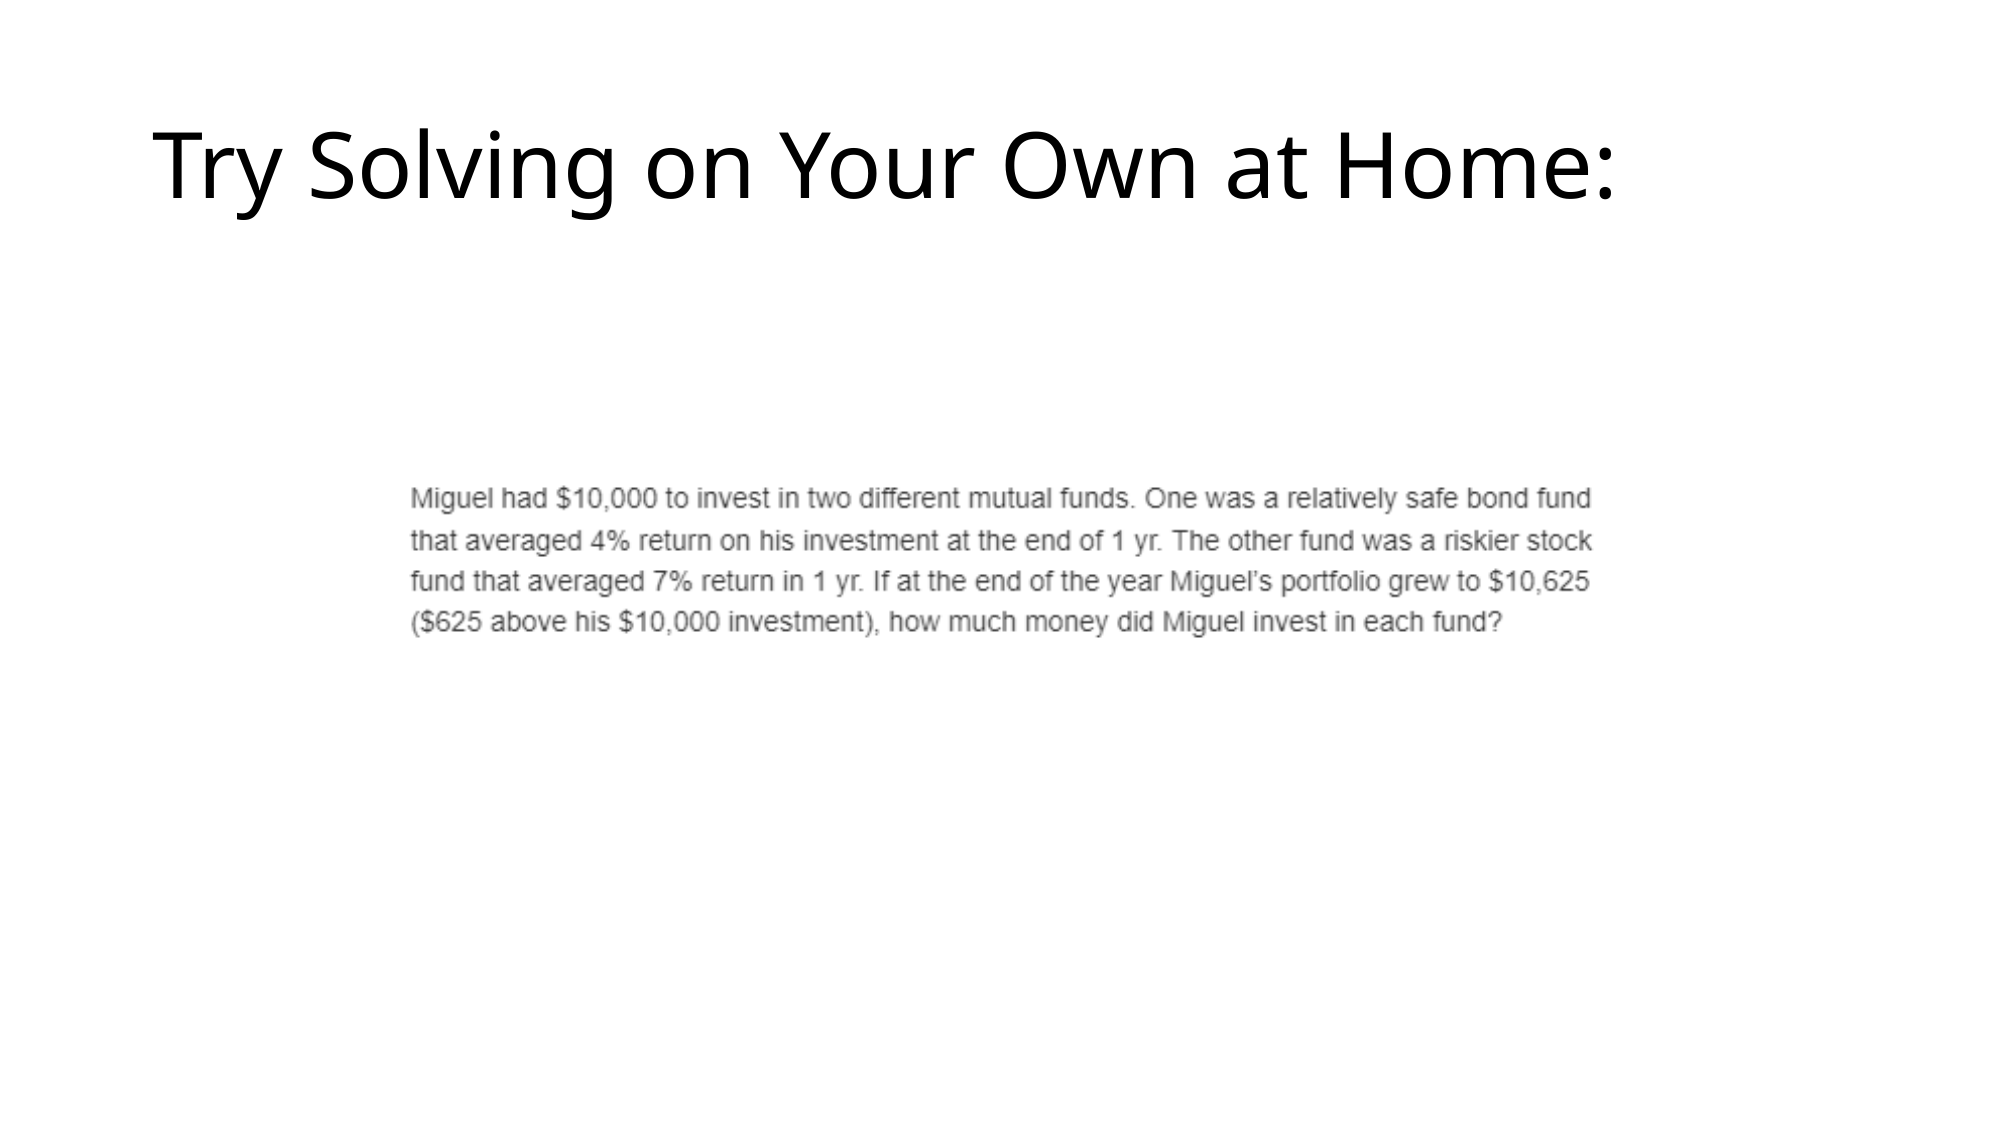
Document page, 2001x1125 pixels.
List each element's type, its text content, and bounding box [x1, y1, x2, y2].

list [400, 476, 1600, 649]
title Try Solving on Your Own at Home: [137, 59, 1863, 278]
